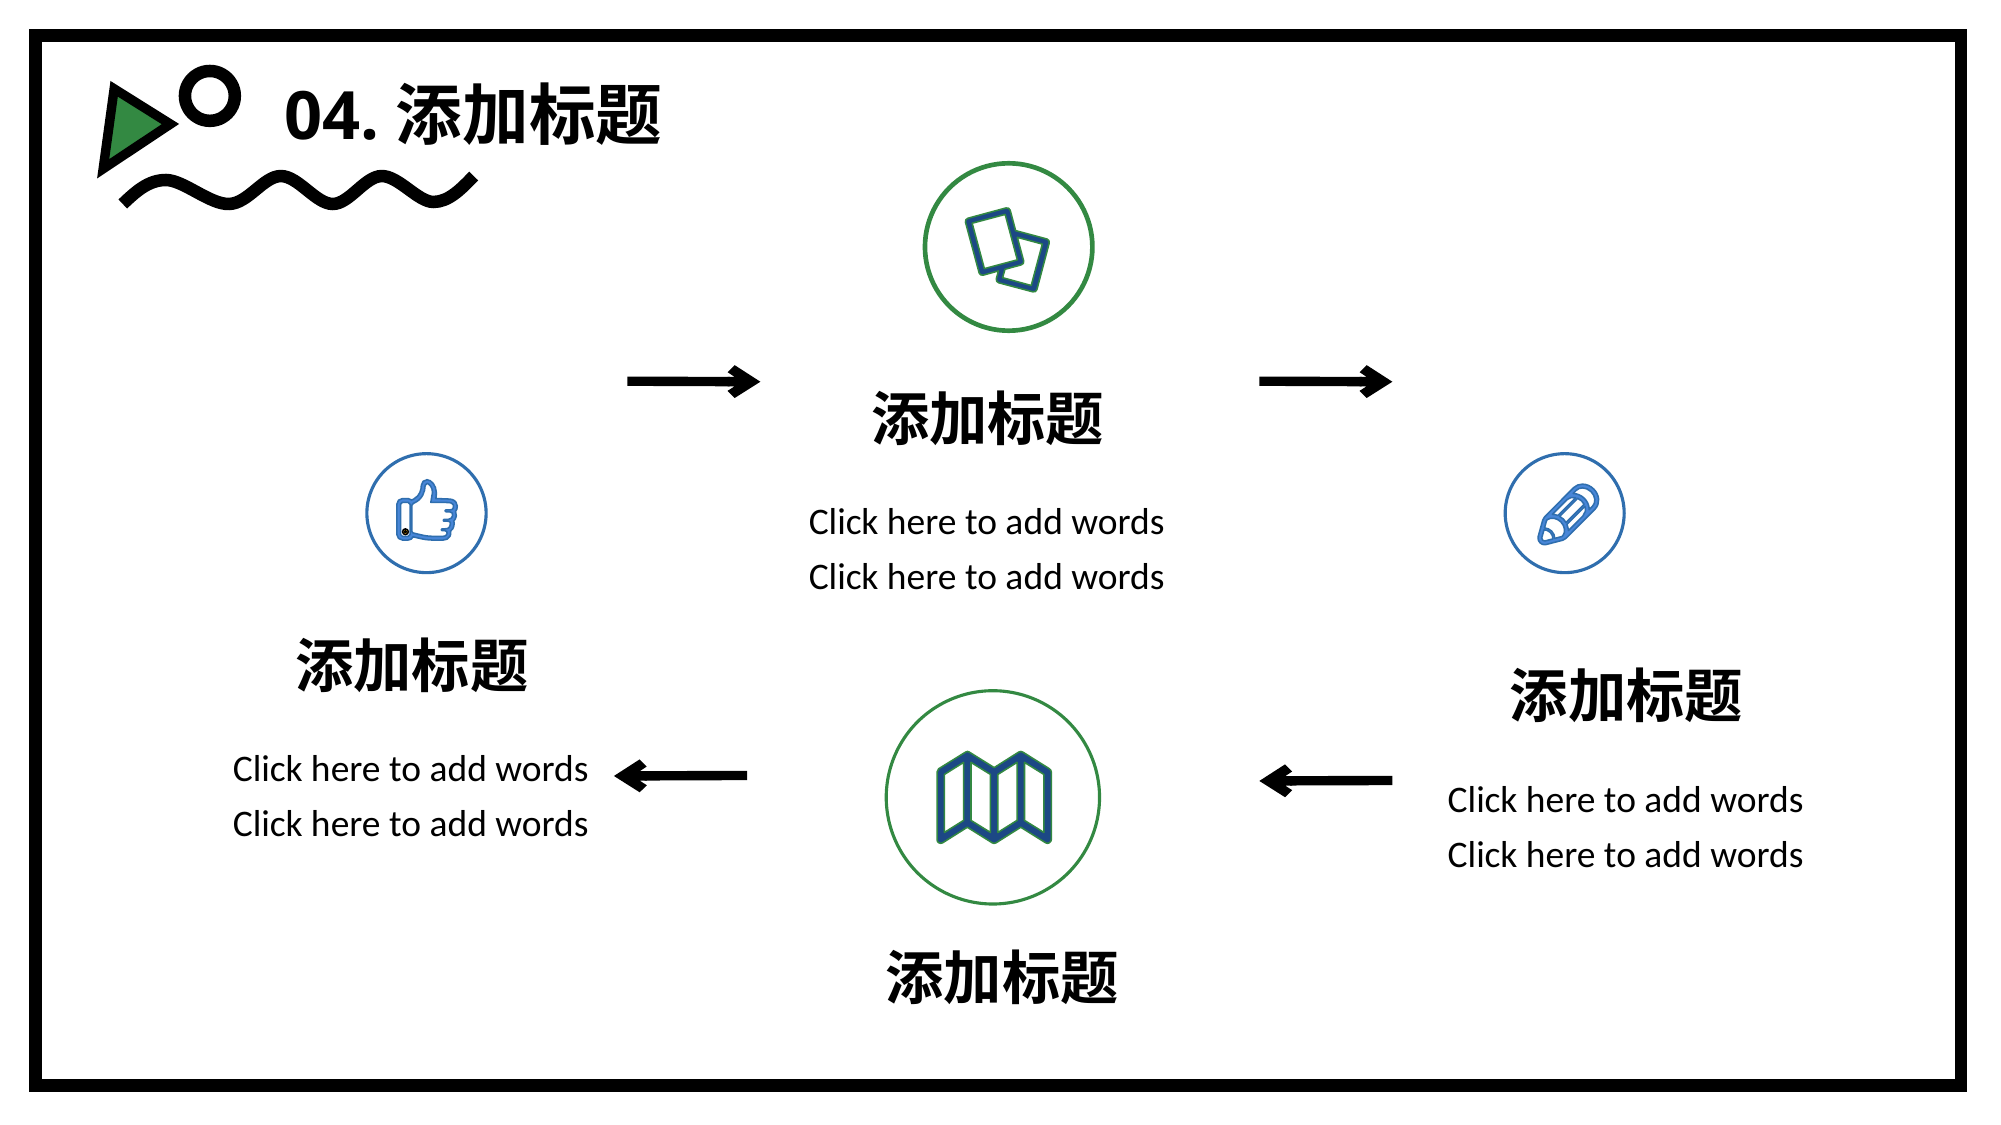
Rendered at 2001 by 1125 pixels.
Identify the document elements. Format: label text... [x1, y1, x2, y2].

text_box [402, 528, 409, 535]
text_box [937, 751, 1052, 844]
text_box Click here to add words [793, 489, 1206, 544]
text_box [366, 453, 487, 573]
text_box Click here to add words [1433, 767, 1845, 822]
text_box [1505, 453, 1625, 573]
text_box [886, 690, 1100, 905]
text_box [122, 178, 269, 206]
text_box [965, 207, 1050, 292]
text_box [924, 163, 1093, 331]
text_box 添加标题 [280, 621, 724, 707]
text_box [101, 87, 173, 171]
text_box Click here to add words [1433, 822, 1845, 883]
text_box [396, 479, 458, 541]
text_box [1538, 484, 1599, 545]
text_box [35, 35, 1962, 1087]
text_box 添加标题 [1495, 651, 1939, 737]
text_box [183, 69, 236, 122]
text_box Click here to add words [793, 544, 1206, 605]
text_box 添加标题 [856, 374, 1300, 459]
text_box 添加标题 [871, 933, 1314, 1019]
text_box Click here to add words [218, 736, 630, 792]
text_box 04.添加标题 [269, 65, 678, 321]
text_box Click here to add words [218, 792, 630, 852]
